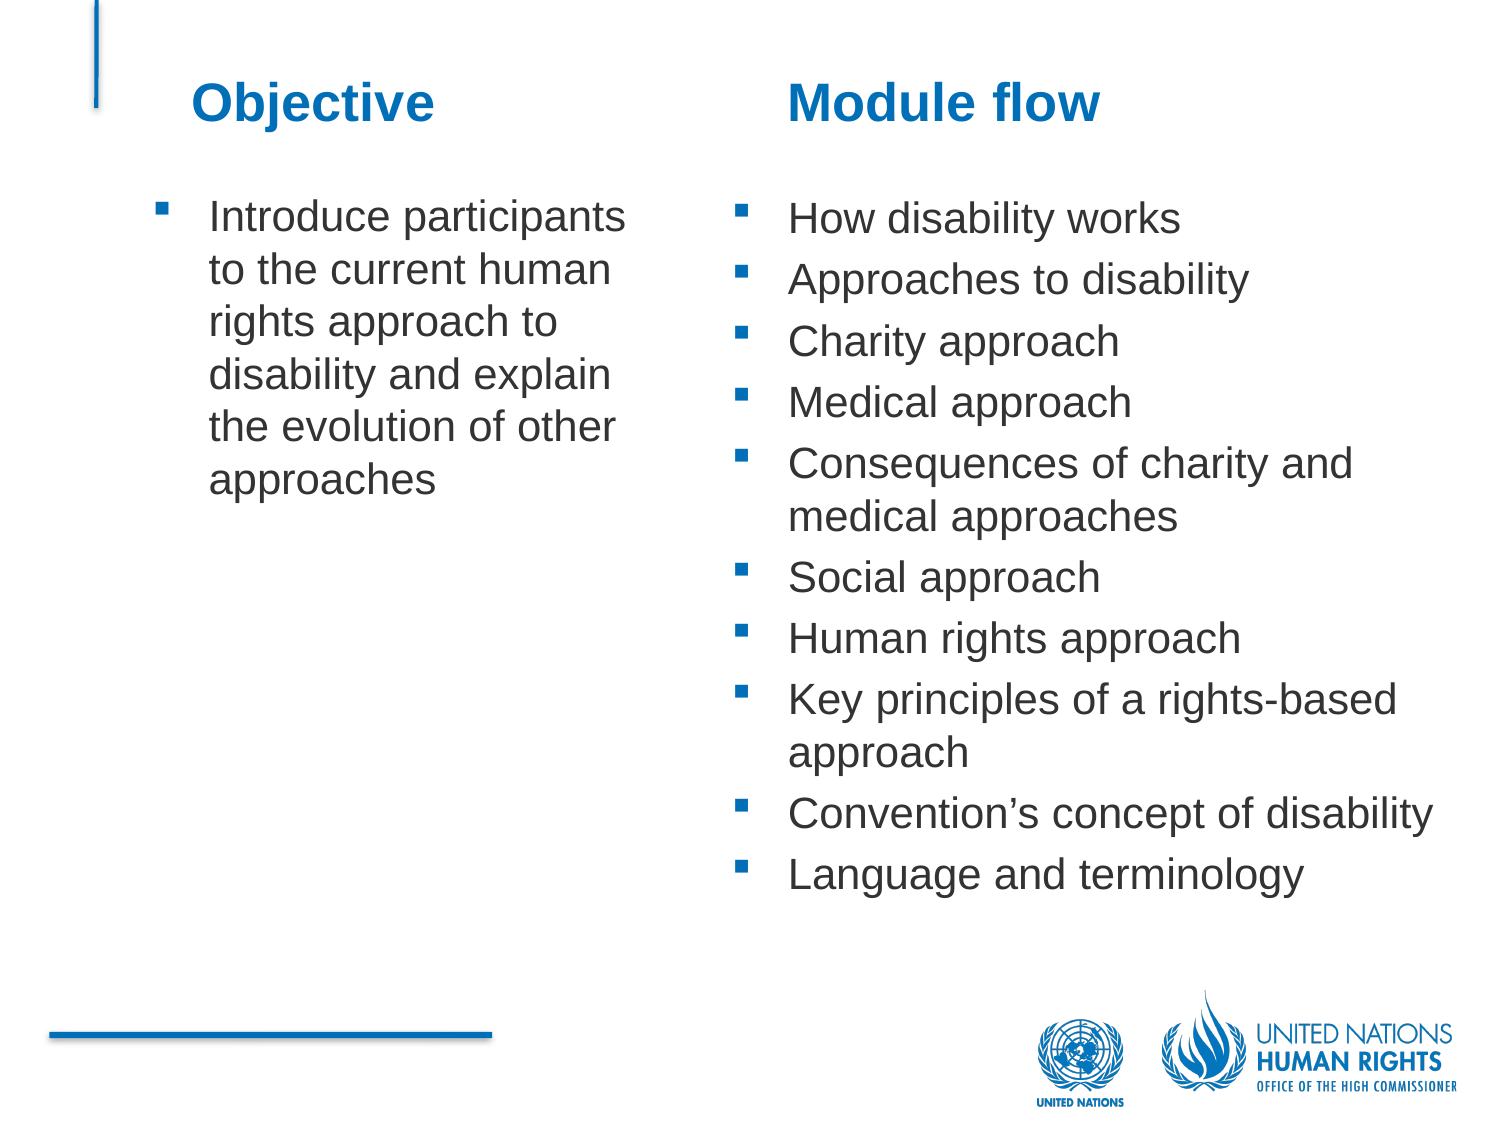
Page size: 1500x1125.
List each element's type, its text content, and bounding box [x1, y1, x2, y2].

text_box Introduce participants to the current human rights approach to disability and explain the evolution of other approaches [137, 180, 675, 511]
picture [1037, 990, 1457, 1107]
text_box Objective [176, 60, 451, 140]
text_box How disability works Approaches to disability Charity approach Medical approach Consequences of charity and medical approaches Social approach Human rights approach Key principles of a rights-based approach Convention’s concept of disability Language and terminology [716, 182, 1461, 906]
text_box Module flow [772, 60, 1116, 140]
